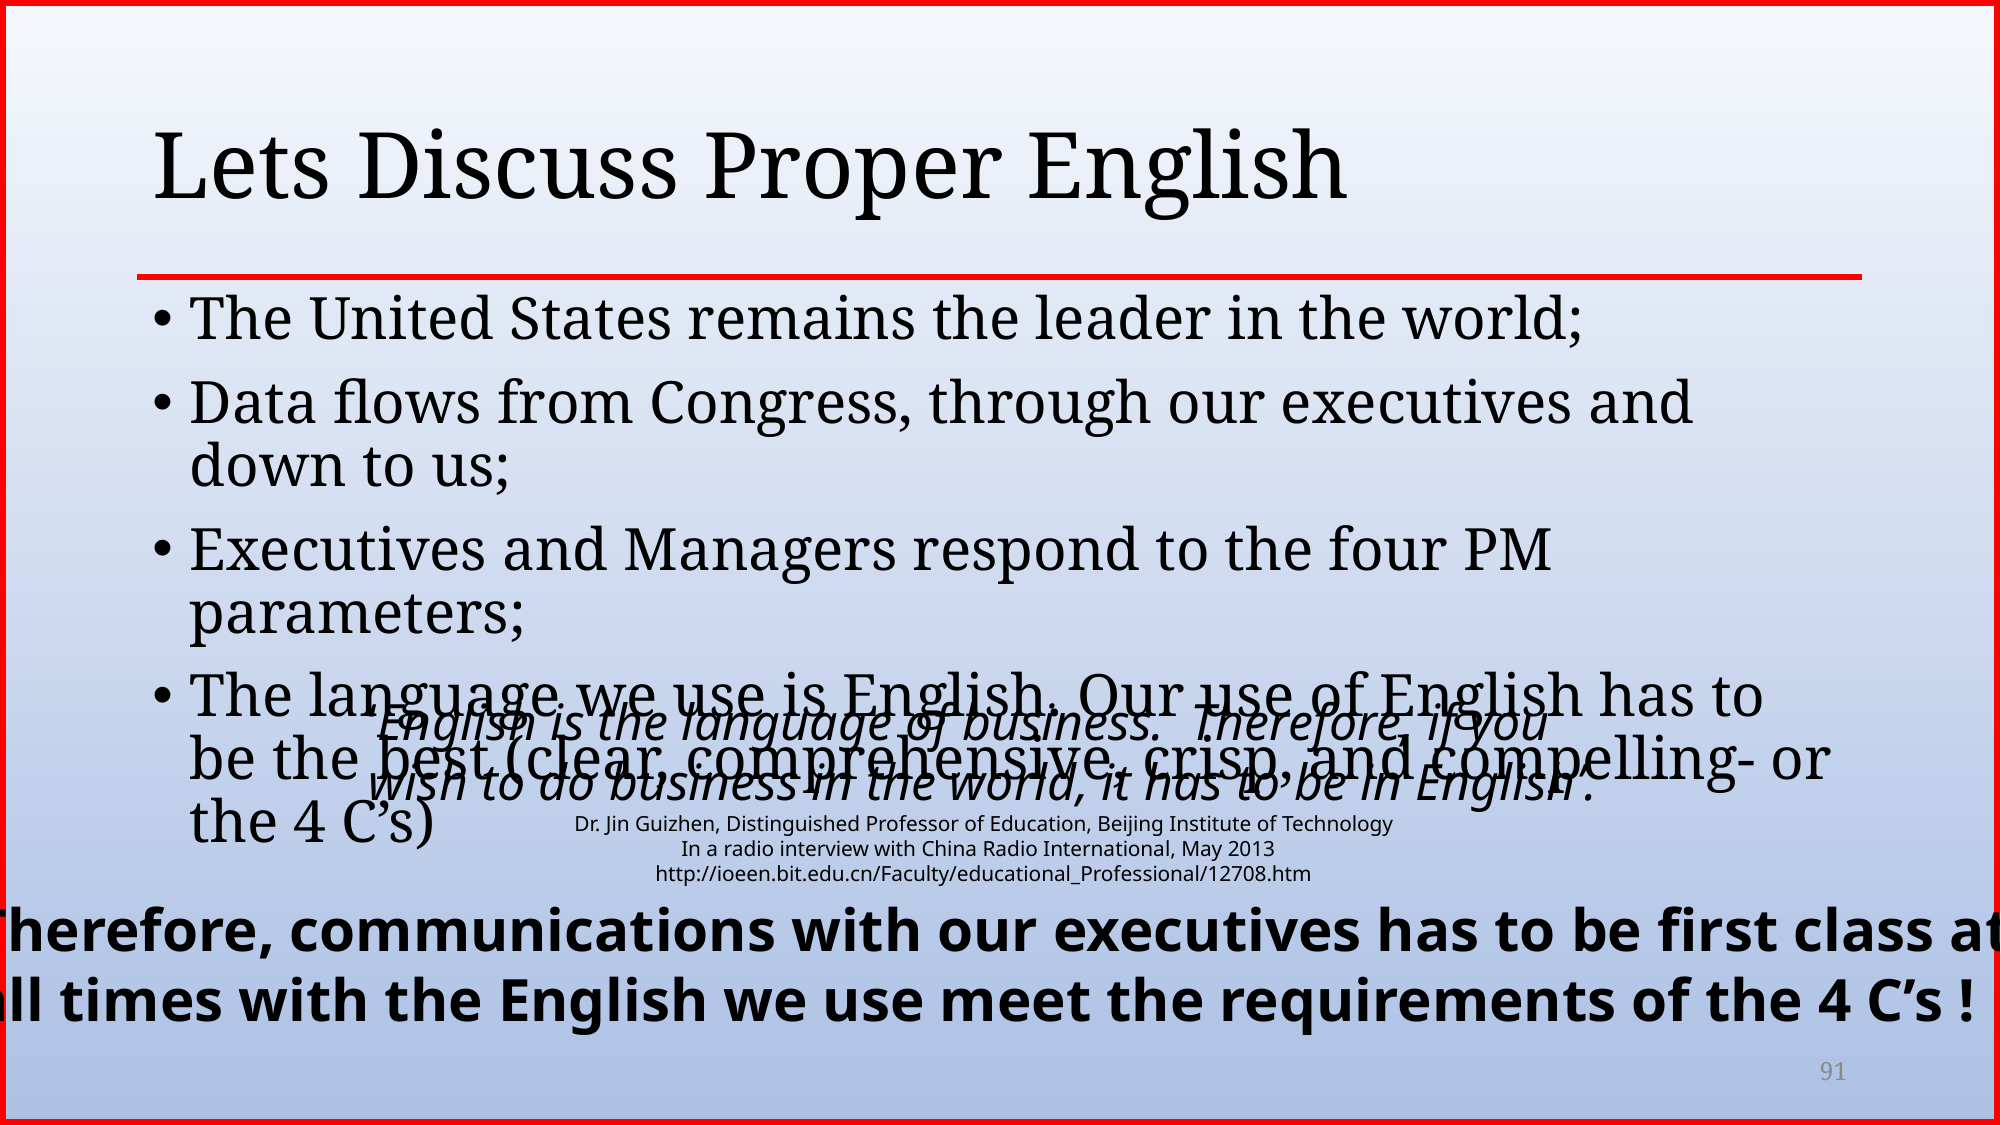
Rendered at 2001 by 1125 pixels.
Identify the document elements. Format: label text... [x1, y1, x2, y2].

title Lets Discuss Proper English [137, 59, 1863, 278]
slide_number 91 [1412, 1042, 1863, 1103]
list The United States remains the leader in the world; Data flows from Congress, through our executives and down to us; Executives and Managers respond to the four PM parameters; The language we use is English. Our use of English has to be the best (clear, comprehensive, crisp, and compelling- or the 4 C’s) [137, 281, 1863, 679]
text_box ‘English is the language of business. Therefore, if you wish to do business in the world, it has to be in English’. Dr. Jin Guizhen, Distinguished Professor of Education, Beijing Institute of Technology In a radio interview with China Radio International, May 2013 http://ioeen.bit.edu.cn/Faculty/educational_Professional/12708.htm [353, 683, 1614, 886]
text_box Therefore, communications with our executives has to be first class at all times with the English we use meet the requirements of the 4 C’s ! [0, 886, 2000, 1041]
